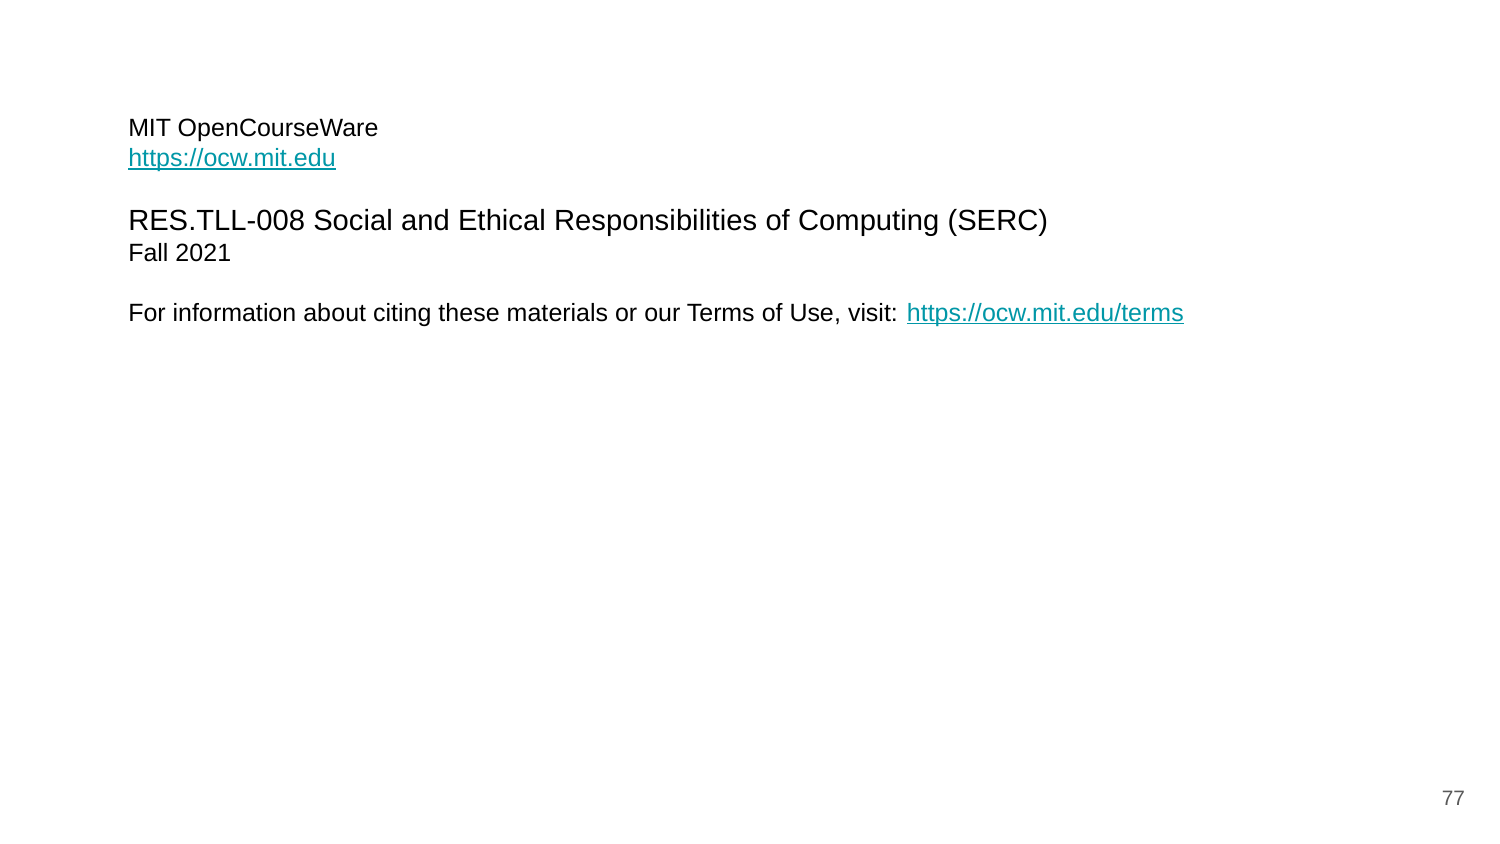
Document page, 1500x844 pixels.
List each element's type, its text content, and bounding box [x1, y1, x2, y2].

text_box MIT OpenCourseWare https://ocw.mit.edu RES.TLL-008 Social and Ethical Responsibilities of Computing (SERC) Fall 2021 For information about citing these materials or our Terms of Use, visit: https://ocw.mit.edu/terms [113, 104, 1266, 334]
slide_number 77 [1389, 764, 1480, 830]
